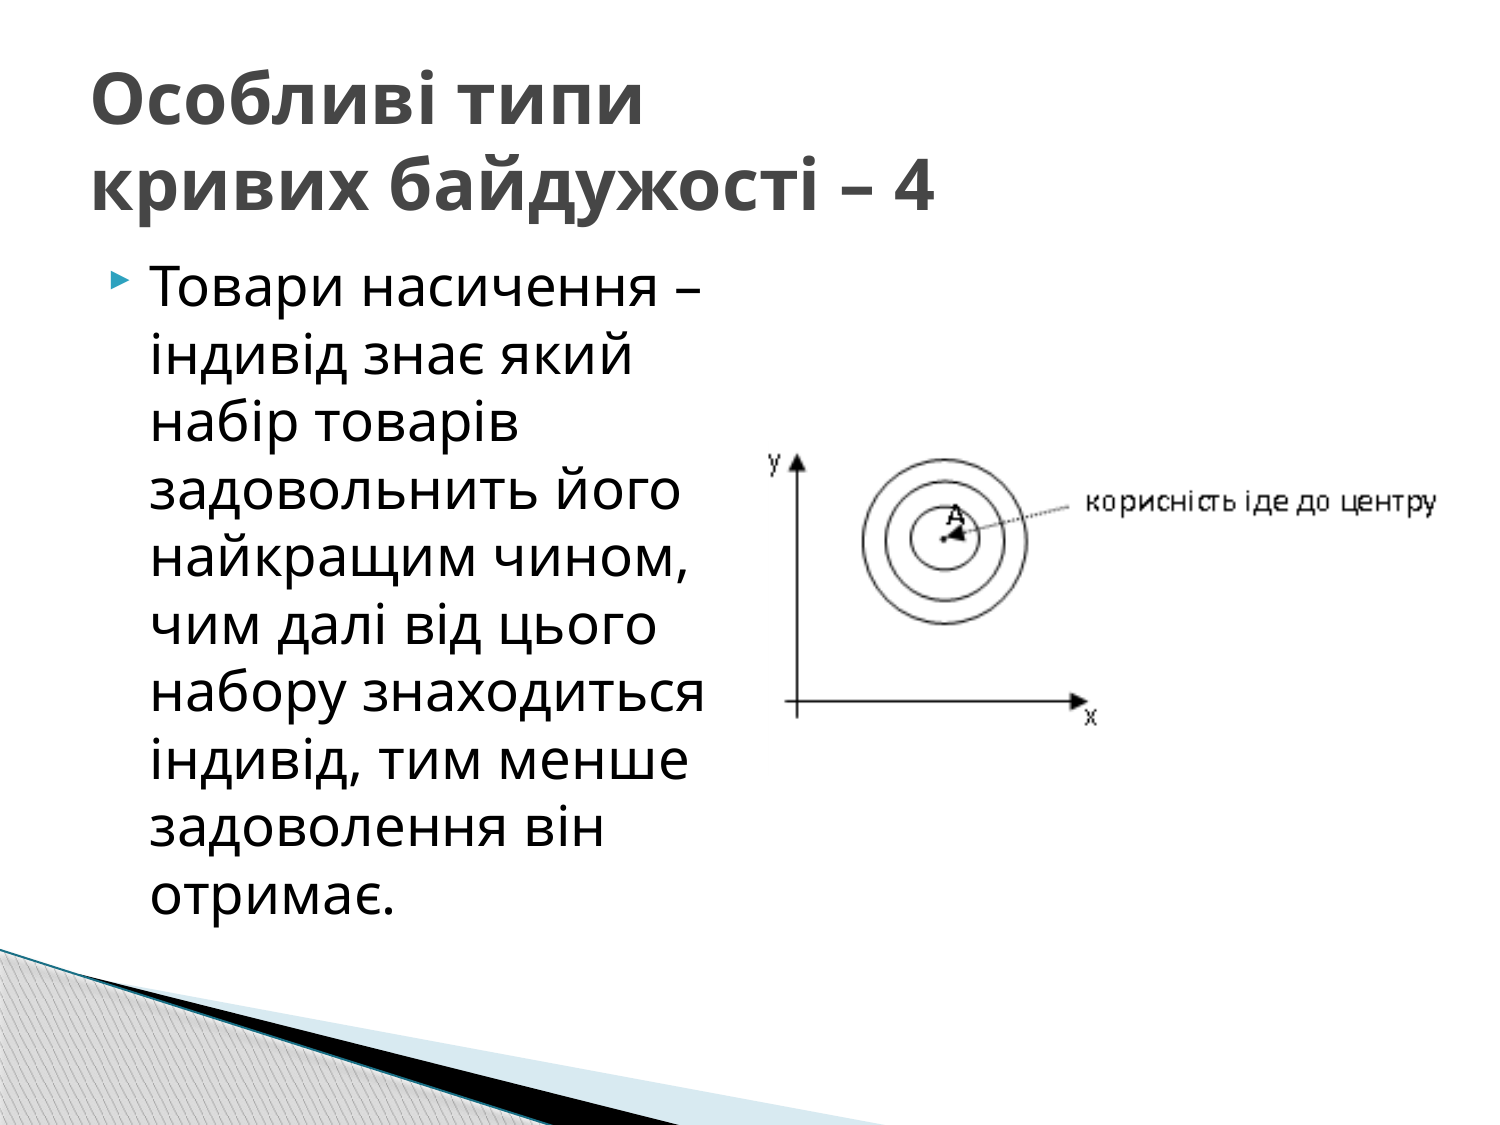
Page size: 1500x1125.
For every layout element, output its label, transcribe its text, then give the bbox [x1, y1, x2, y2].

picture [767, 441, 1500, 777]
title Особливі типи кривих байдужості – 4 [75, 45, 1425, 233]
list Товари насичення – індивід знає який набір товарів задовольнить його найкращим чином, чим далі від цього набору знаходиться індивід, тим менше задоволення він отримає. [75, 243, 750, 986]
